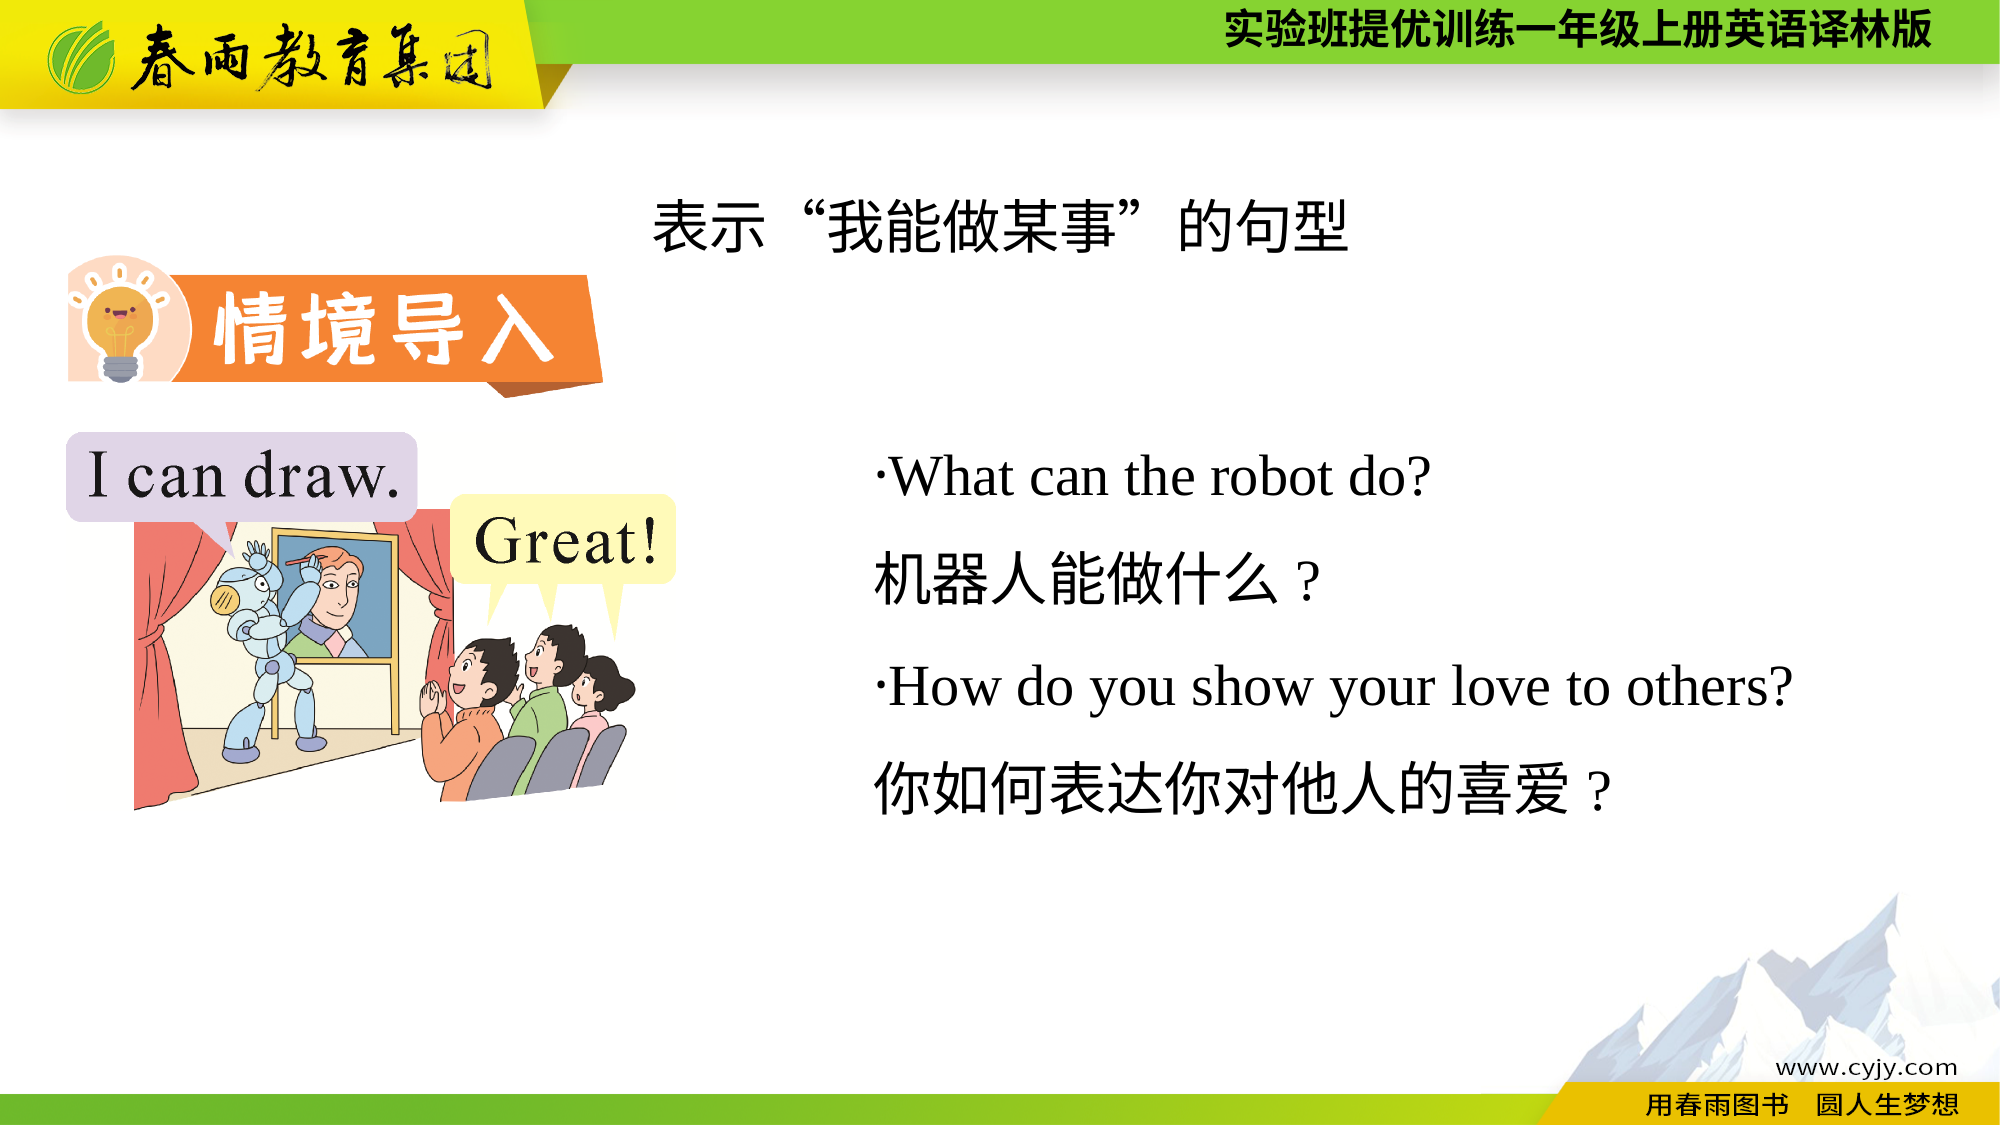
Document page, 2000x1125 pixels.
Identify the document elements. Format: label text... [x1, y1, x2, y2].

list 表示“我能做某事”的句型 [59, 147, 1944, 256]
picture [0, 0, 2000, 1125]
text_box ·What can the robot do? 机器人能做什么? ·How do you show your love to others? 你如何表达你对他人的喜爱? [858, 394, 1917, 830]
